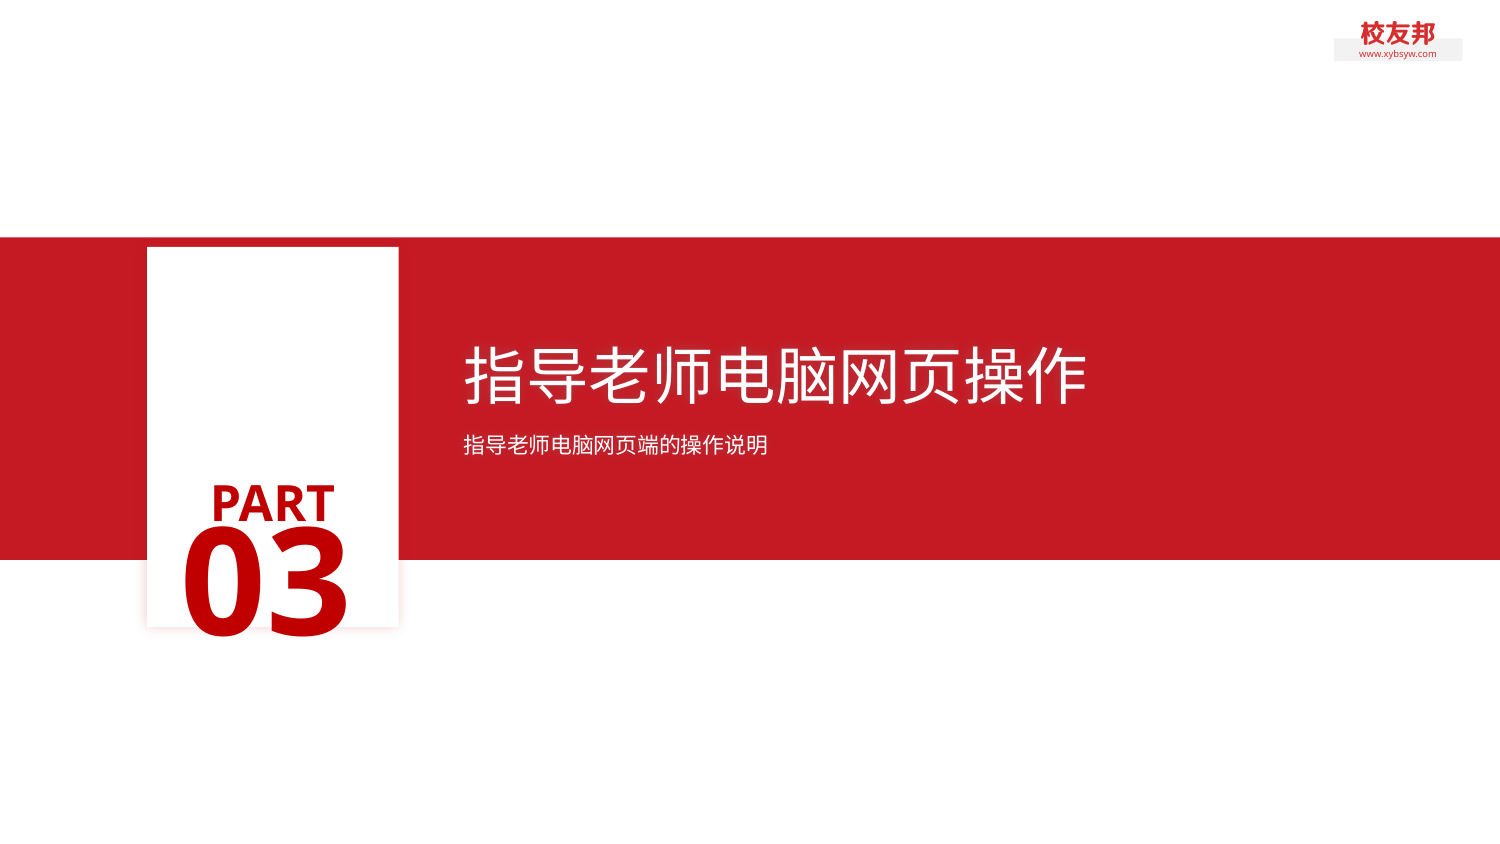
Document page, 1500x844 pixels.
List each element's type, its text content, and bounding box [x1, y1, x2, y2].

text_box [1333, 21, 1463, 67]
text_box 指导老师电脑网页操作 [456, 329, 1172, 419]
text_box 指导老师电脑网页端的操作说明 [456, 425, 1193, 464]
text_box PART [165, 463, 350, 539]
text_box [0, 237, 1500, 560]
text_box 03 [165, 297, 388, 673]
text_box [147, 246, 399, 628]
